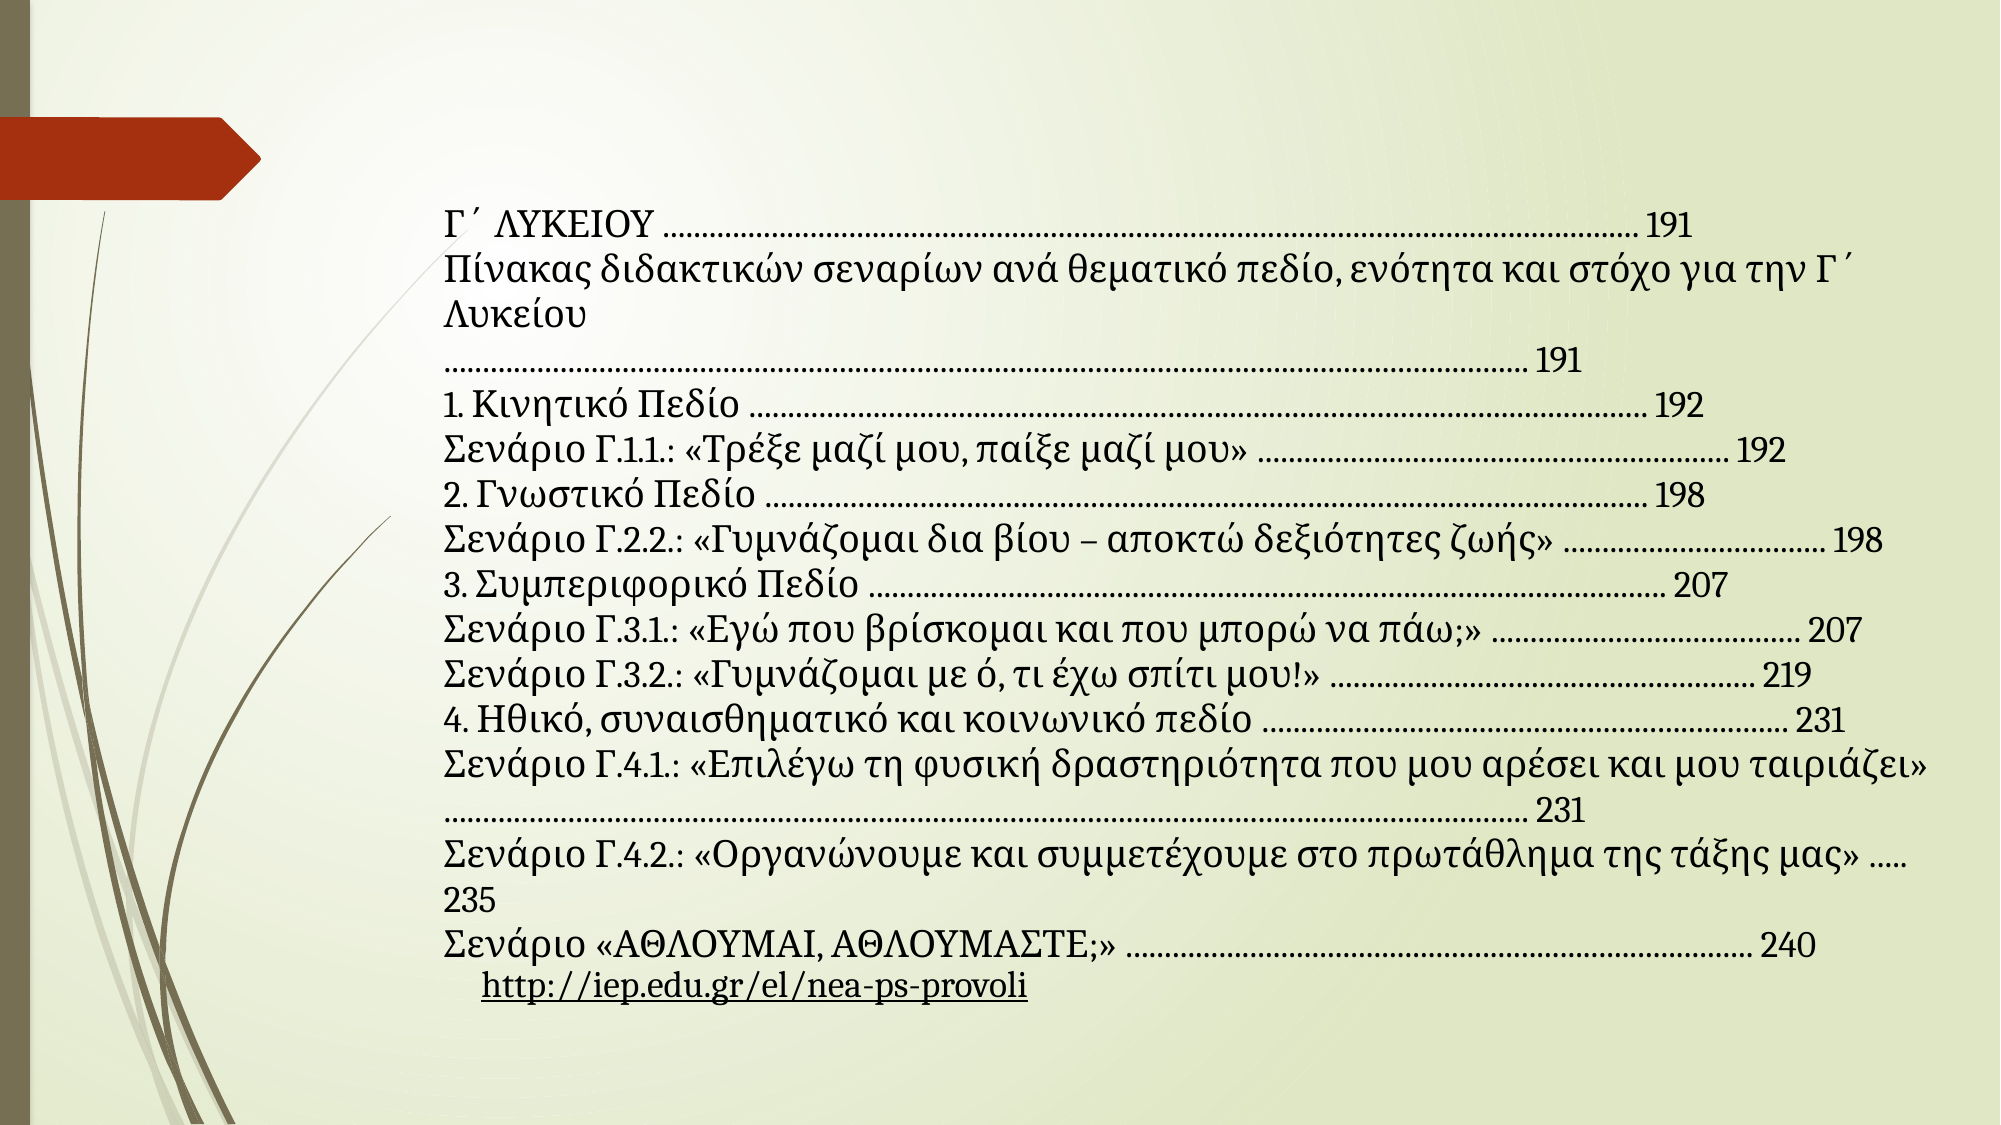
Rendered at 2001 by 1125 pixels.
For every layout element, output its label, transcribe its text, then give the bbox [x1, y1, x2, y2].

text_box http://iep.edu.gr/el/nea-ps-provoli [466, 952, 1467, 1012]
text_box Γ΄ ΛΥΚΕΙΟΥ .............................................................................................................................. 191 Πίνακας διδακτικών σεναρίων ανά θεματικό πεδίο, ενότητα και στόχο για την Γ΄ Λυκείου ............................................................................................................................................ 191 1. Κινητικό Πεδίο .................................................................................................................... 192 Σενάριο Γ.1.1.: «Τρέξε μαζί μου, παίξε μαζί μου» ............................................................. 192 2. Γνωστικό Πεδίο .................................................................................................................. 198 Σενάριο Γ.2.2.: «Γυμνάζομαι δια βίου – αποκτώ δεξιότητες ζωής» .................................. 198 3. Συμπεριφορικό Πεδίο ....................................................................................................... 207 Σενάριο Γ.3.1.: «Εγώ που βρίσκομαι και που μπορώ να πάω;» ........................................ 207 Σενάριο Γ.3.2.: «Γυμνάζομαι με ό, τι έχω σπίτι μου!» ....................................................... 219 4. Ηθικό, συναισθηματικό και κοινωνικό πεδίο .................................................................... 231 Σενάριο Γ.4.1.: «Επιλέγω τη φυσική δραστηριότητα που μου αρέσει και μου ταιριάζει» ............................................................................................................................................ 231 Σενάριο Γ.4.2.: «Οργανώνουμε και συμμετέχουμε στο πρωτάθλημα της τάξης μας» ..... 235 Σενάριο «ΑΘΛΟΥΜΑΙ, ΑΘΛΟΥΜΑΣΤΕ;» ................................................................................. 240 [428, 192, 1981, 973]
